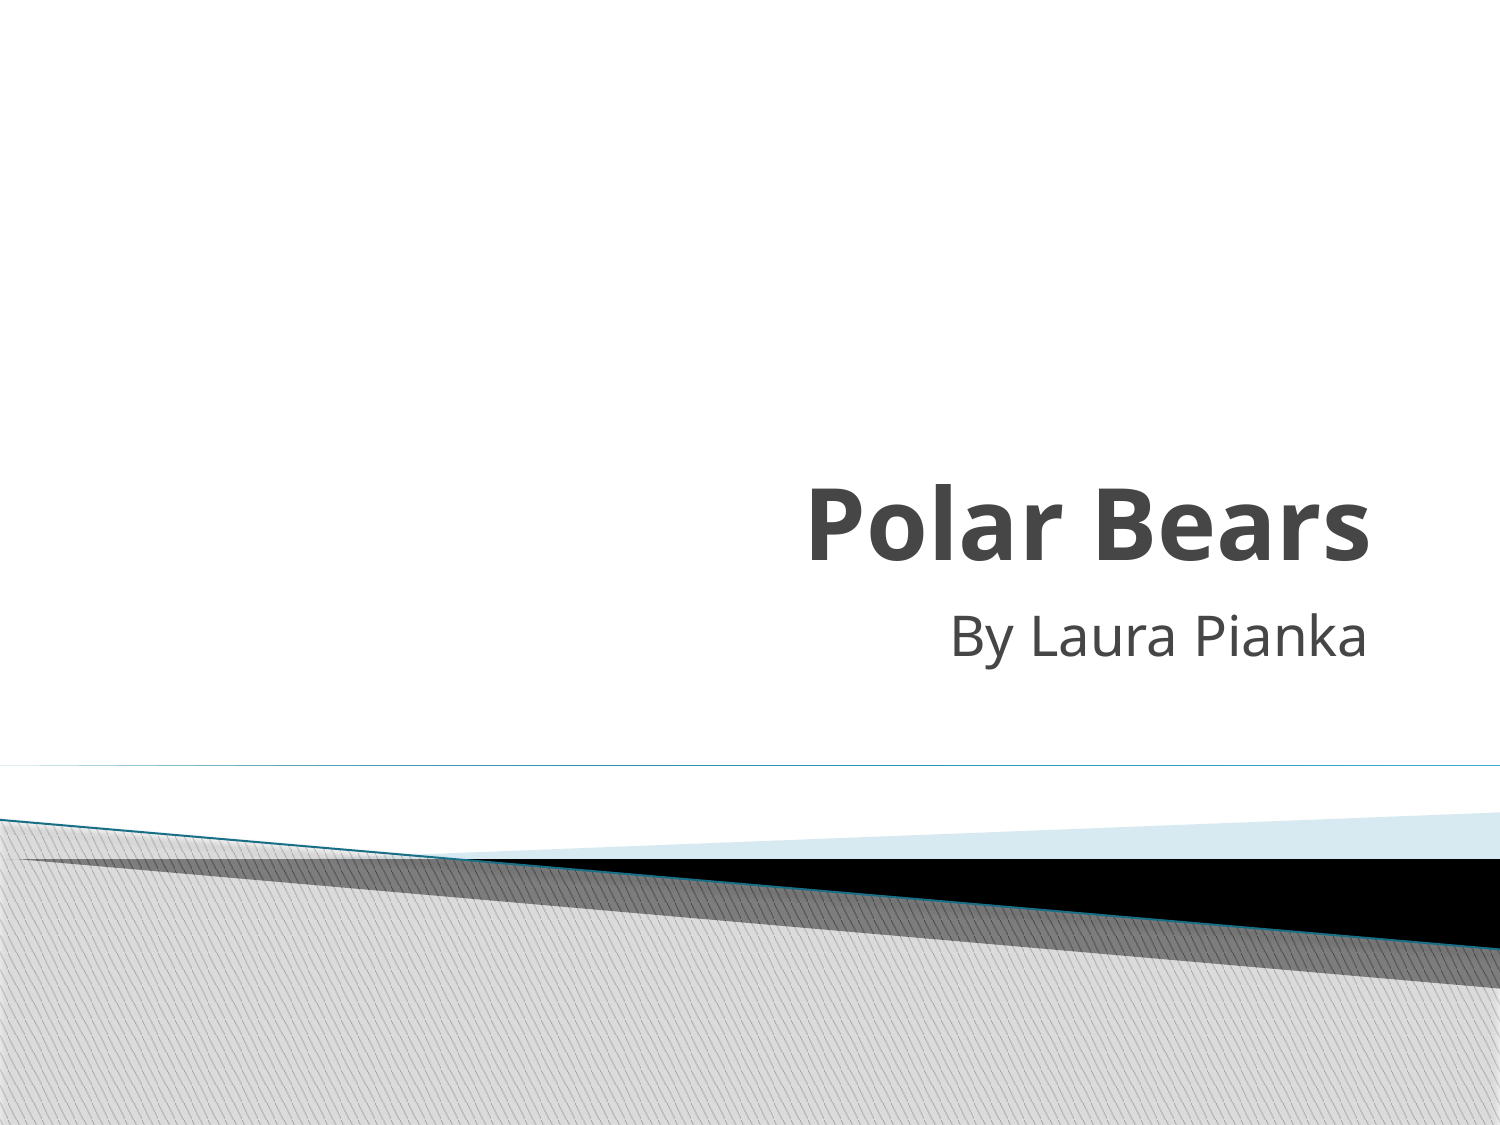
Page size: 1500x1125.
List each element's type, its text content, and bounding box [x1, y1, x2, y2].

picture [5, 859, 1500, 989]
title Polar Bears [112, 287, 1388, 588]
subtitle By Laura Pianka [112, 592, 1388, 790]
